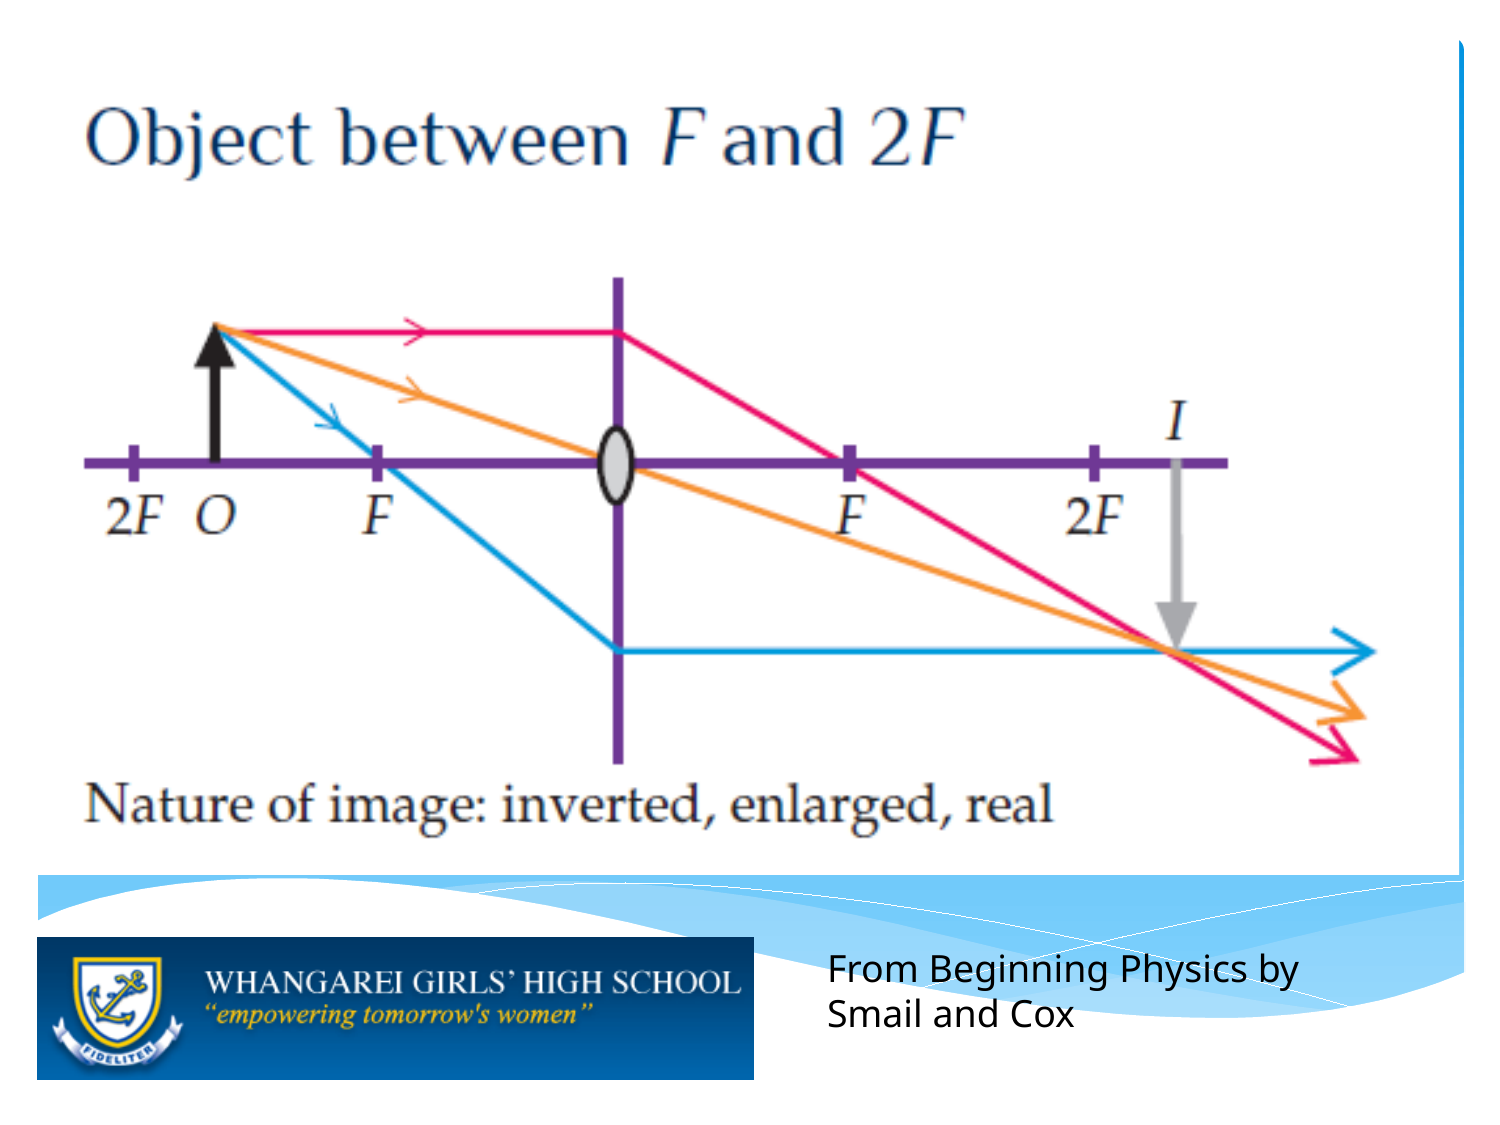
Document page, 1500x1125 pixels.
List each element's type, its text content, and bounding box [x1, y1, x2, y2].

picture [37, 937, 754, 1080]
picture [35, 37, 1461, 876]
text_box From Beginning Physics by Smail and Cox [812, 937, 1350, 1043]
